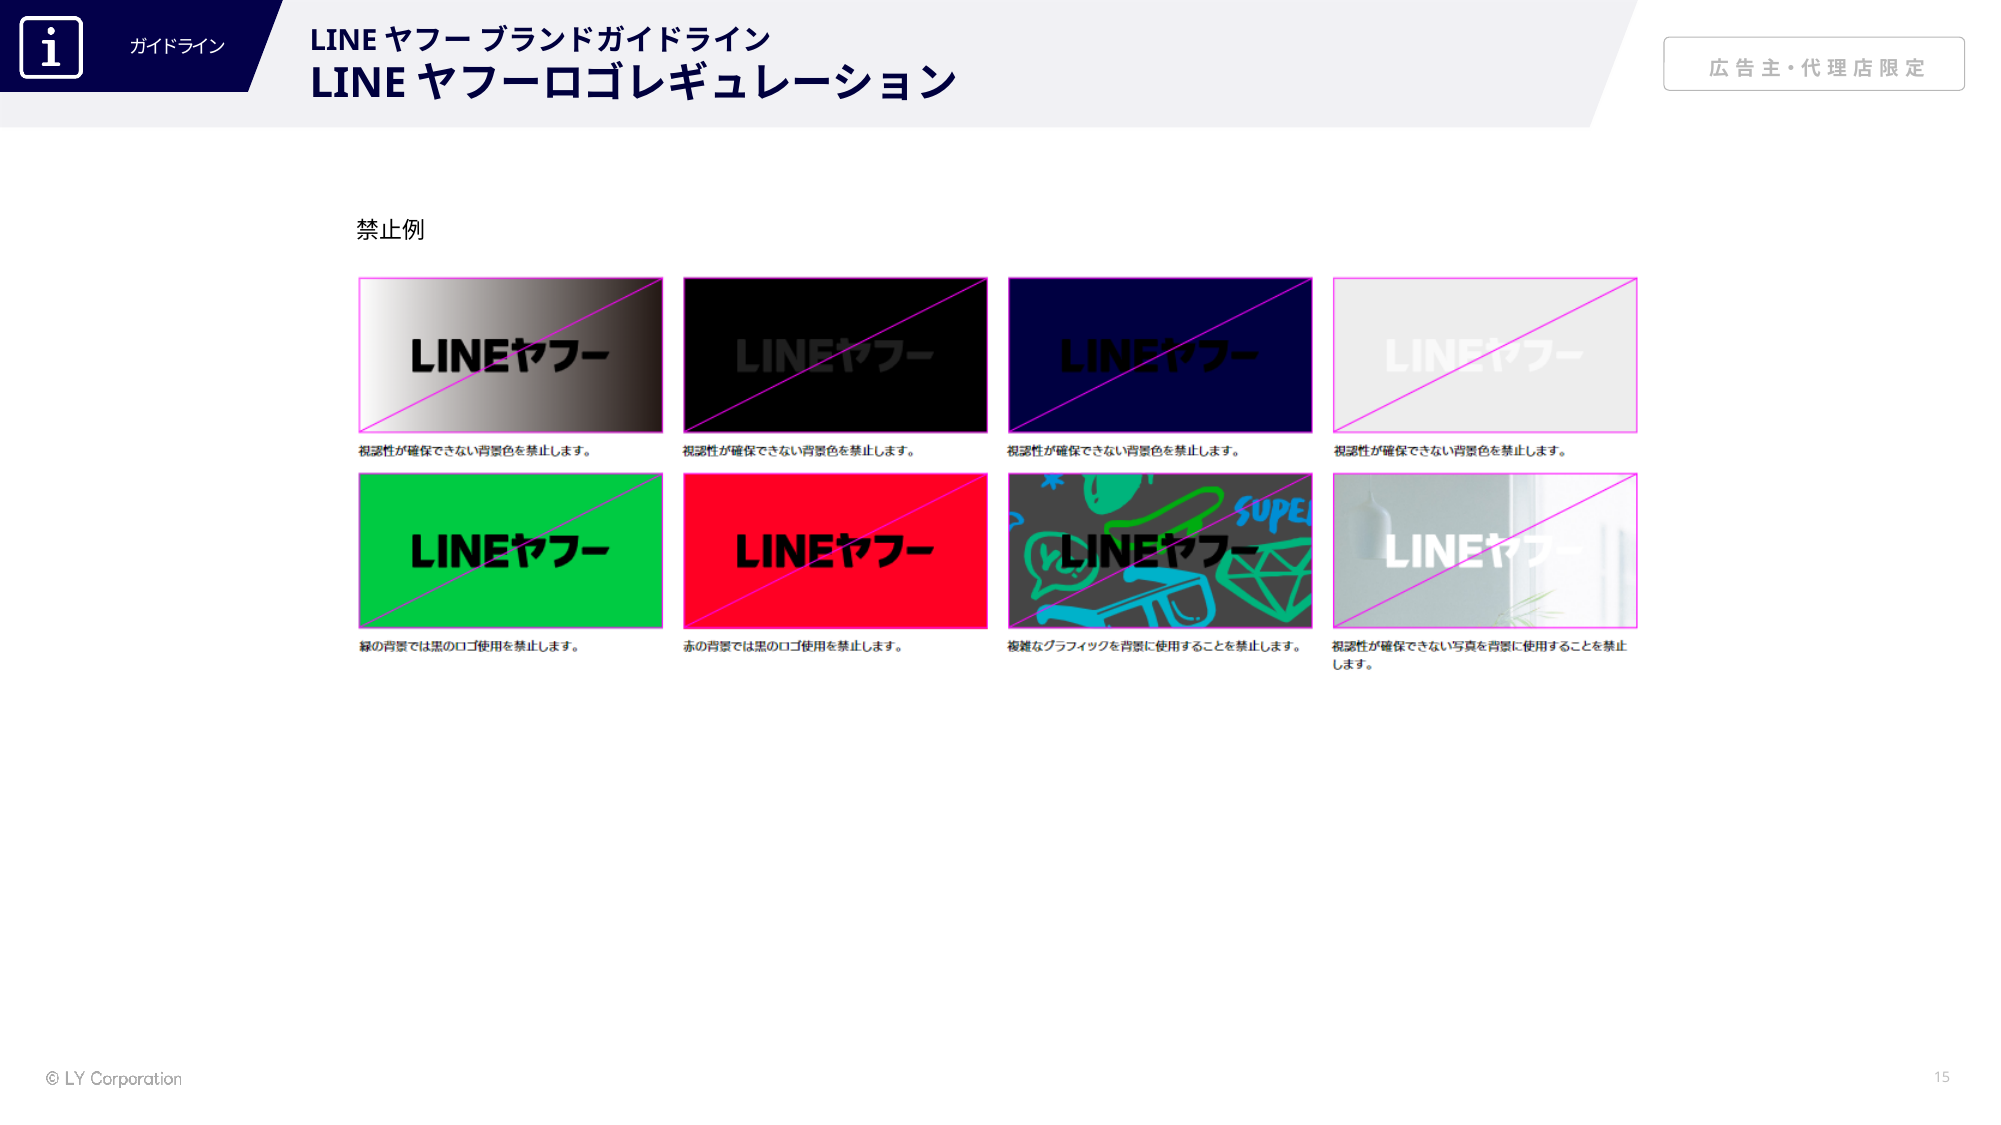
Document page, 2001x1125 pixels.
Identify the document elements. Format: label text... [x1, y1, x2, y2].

text_box 禁止例 [341, 208, 441, 251]
picture [46, 1071, 181, 1088]
text_box LINEヤフー ブランドガイドライン LINEヤフーロゴレギュレーション [309, 21, 2000, 114]
list ガイドライン [129, 11, 272, 79]
picture [355, 272, 1640, 676]
picture [9, 5, 92, 87]
